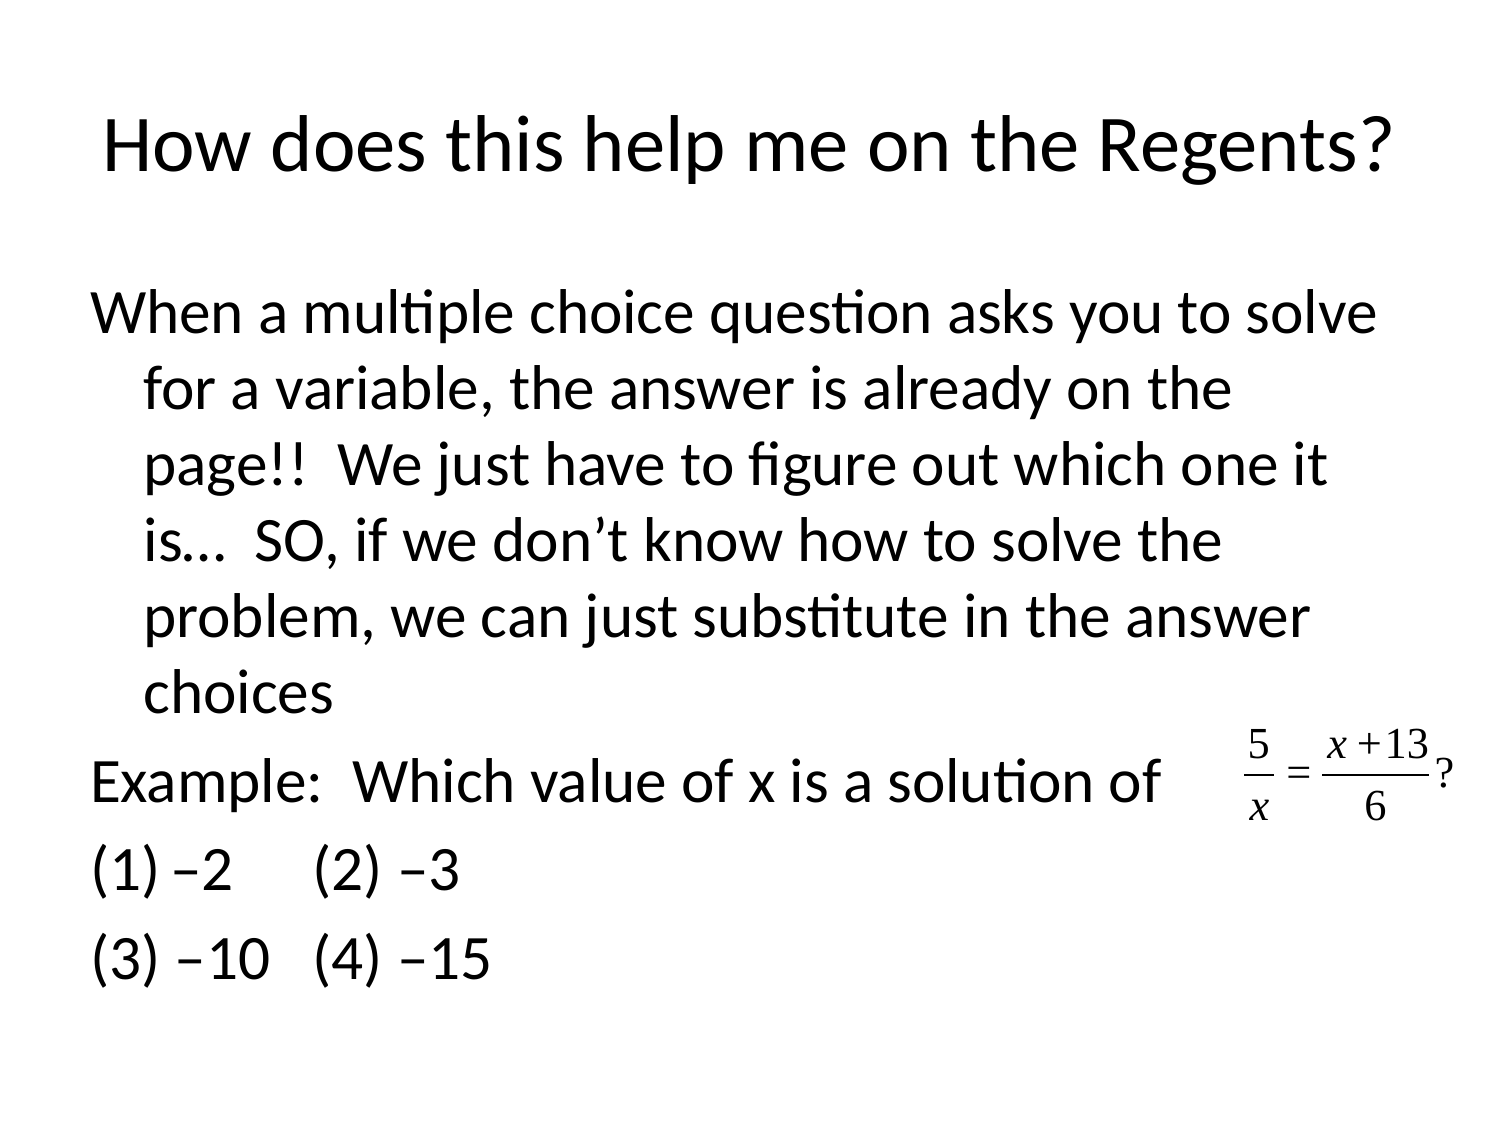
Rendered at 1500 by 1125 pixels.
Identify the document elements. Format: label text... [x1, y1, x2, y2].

title How does this help me on the Regents? [75, 45, 1425, 233]
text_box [1236, 720, 1456, 826]
list When a multiple choice question asks you to solve for a variable, the answer is already on the page!! We just have to figure out which one it is… SO, if we don’t know how to solve the problem, we can just substitute in the answer choices Example: Which value of x is a solution of –2 (2) –3 (3) –10 (4) –15 [75, 262, 1425, 1005]
